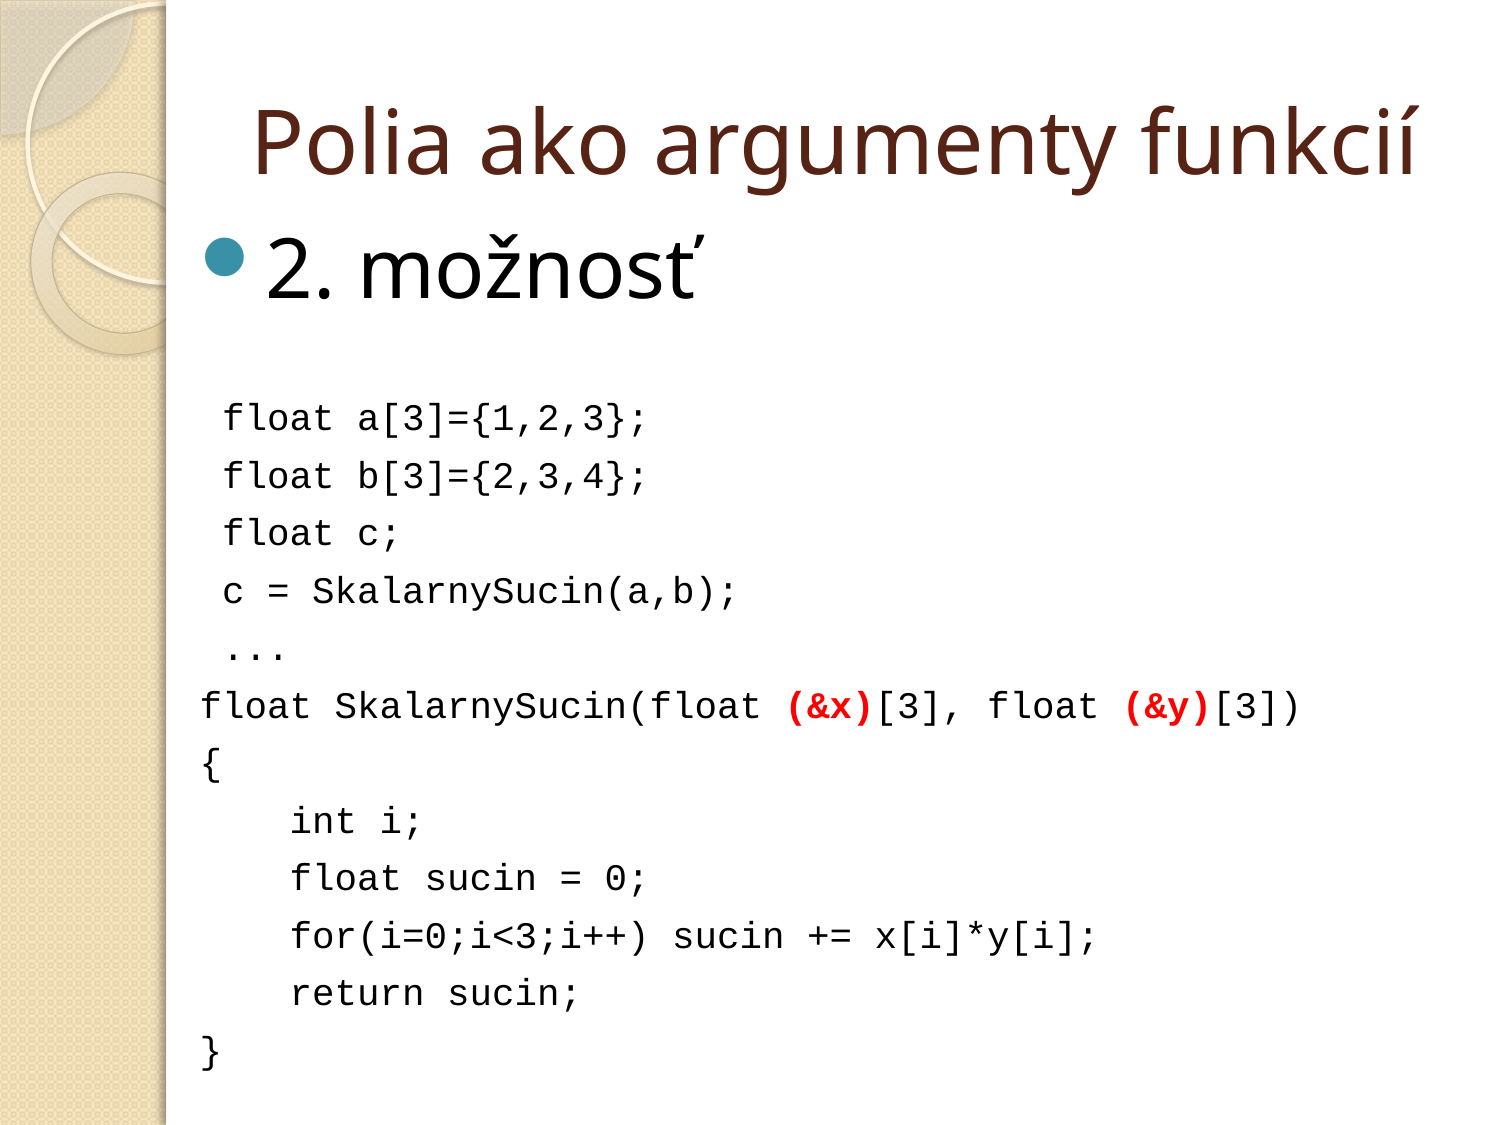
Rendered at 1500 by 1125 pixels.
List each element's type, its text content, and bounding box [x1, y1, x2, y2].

title Polia ako argumenty funkcií [235, 45, 1466, 208]
list 2. možnosť float a[3]={1,2,3}; float b[3]={2,3,4}; float c; c = SkalarnySucin(a,b); ... float SkalarnySucin(float (&x)[3], float (&y)[3]) { int i; float sucin = 0; for(i=0;i<3;i++) sucin += x[i]*y[i]; return sucin; } [171, 208, 1466, 1125]
